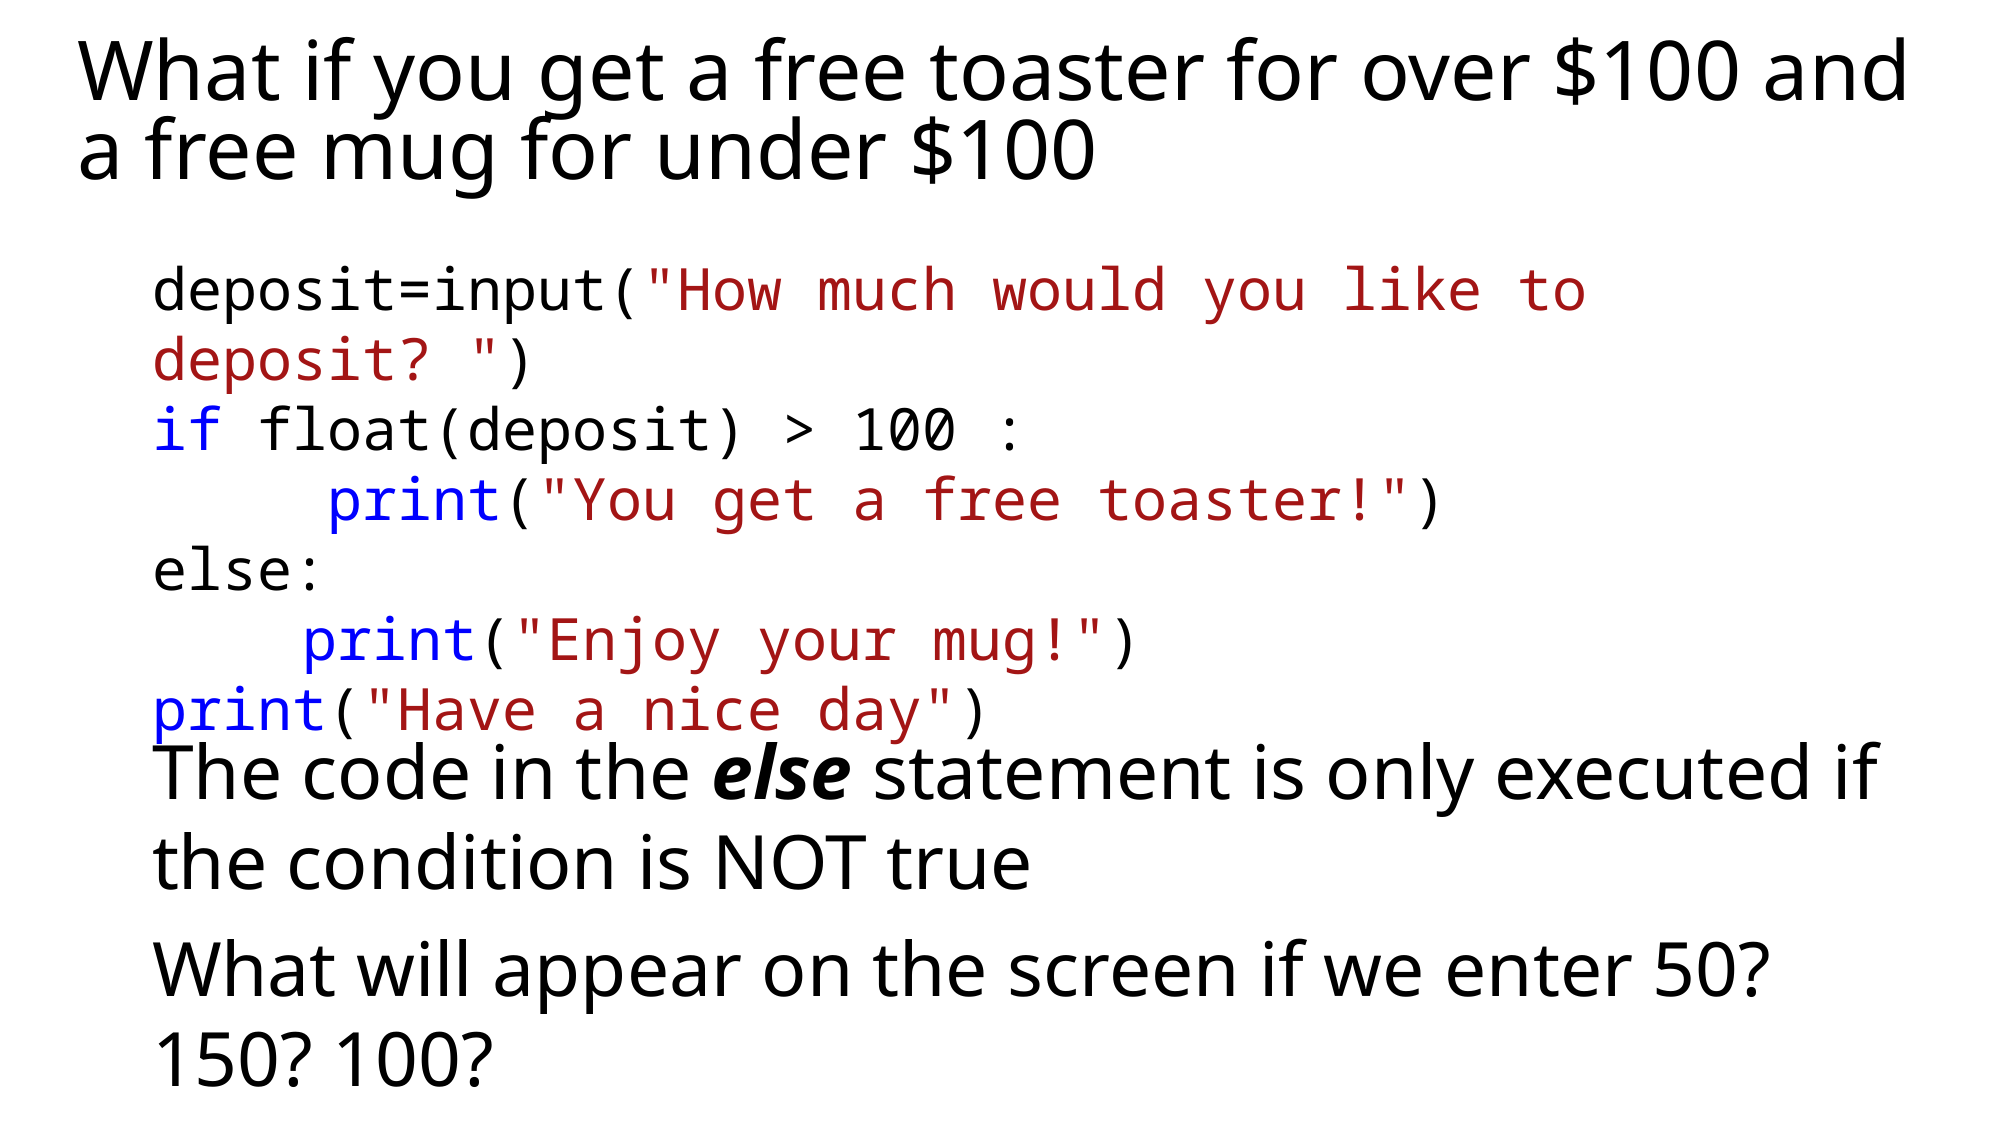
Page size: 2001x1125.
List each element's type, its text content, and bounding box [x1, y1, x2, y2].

text_box What will appear on the screen if we enter 50? 150? 100? [137, 914, 1941, 1109]
title What if you get a free toaster for over $100 and a free mug for under $100 [62, 29, 1953, 205]
text_box deposit=input("How much would you like to deposit? ") if float(deposit) > 100 : print("You get a free toaster!") else: print("Enjoy your mug!") print("Have a nice day") [137, 244, 1905, 717]
text_box The code in the else statement is only executed if the condition is NOT true [137, 717, 1941, 913]
